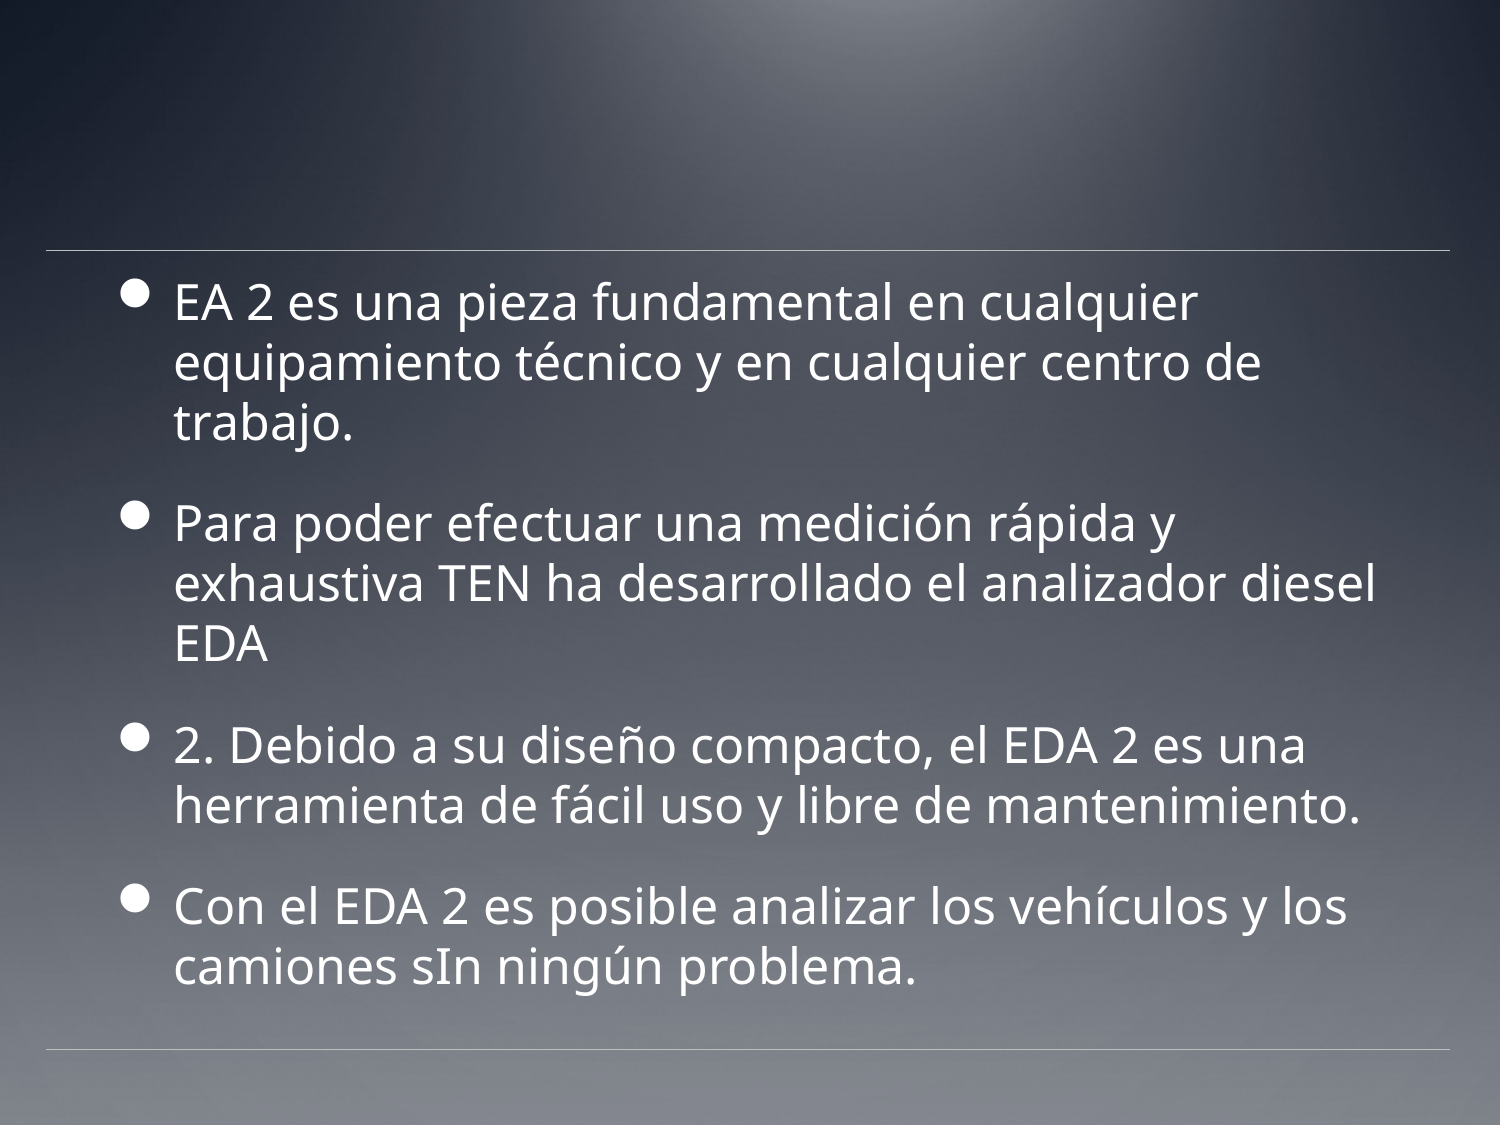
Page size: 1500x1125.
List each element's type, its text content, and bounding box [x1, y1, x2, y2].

list EA 2 es una pieza fundamental en cualquier equipamiento técnico y en cualquier centro de trabajo. Para poder efectuar una medición rápida y exhaustiva TEN ha desarrollado el analizador diesel EDA 2. Debido a su diseño compacto, el EDA 2 es una herramienta de fácil uso y libre de mantenimiento. Con el EDA 2 es posible analizar los vehículos y los camiones sIn ningún problema. [101, 262, 1394, 1024]
